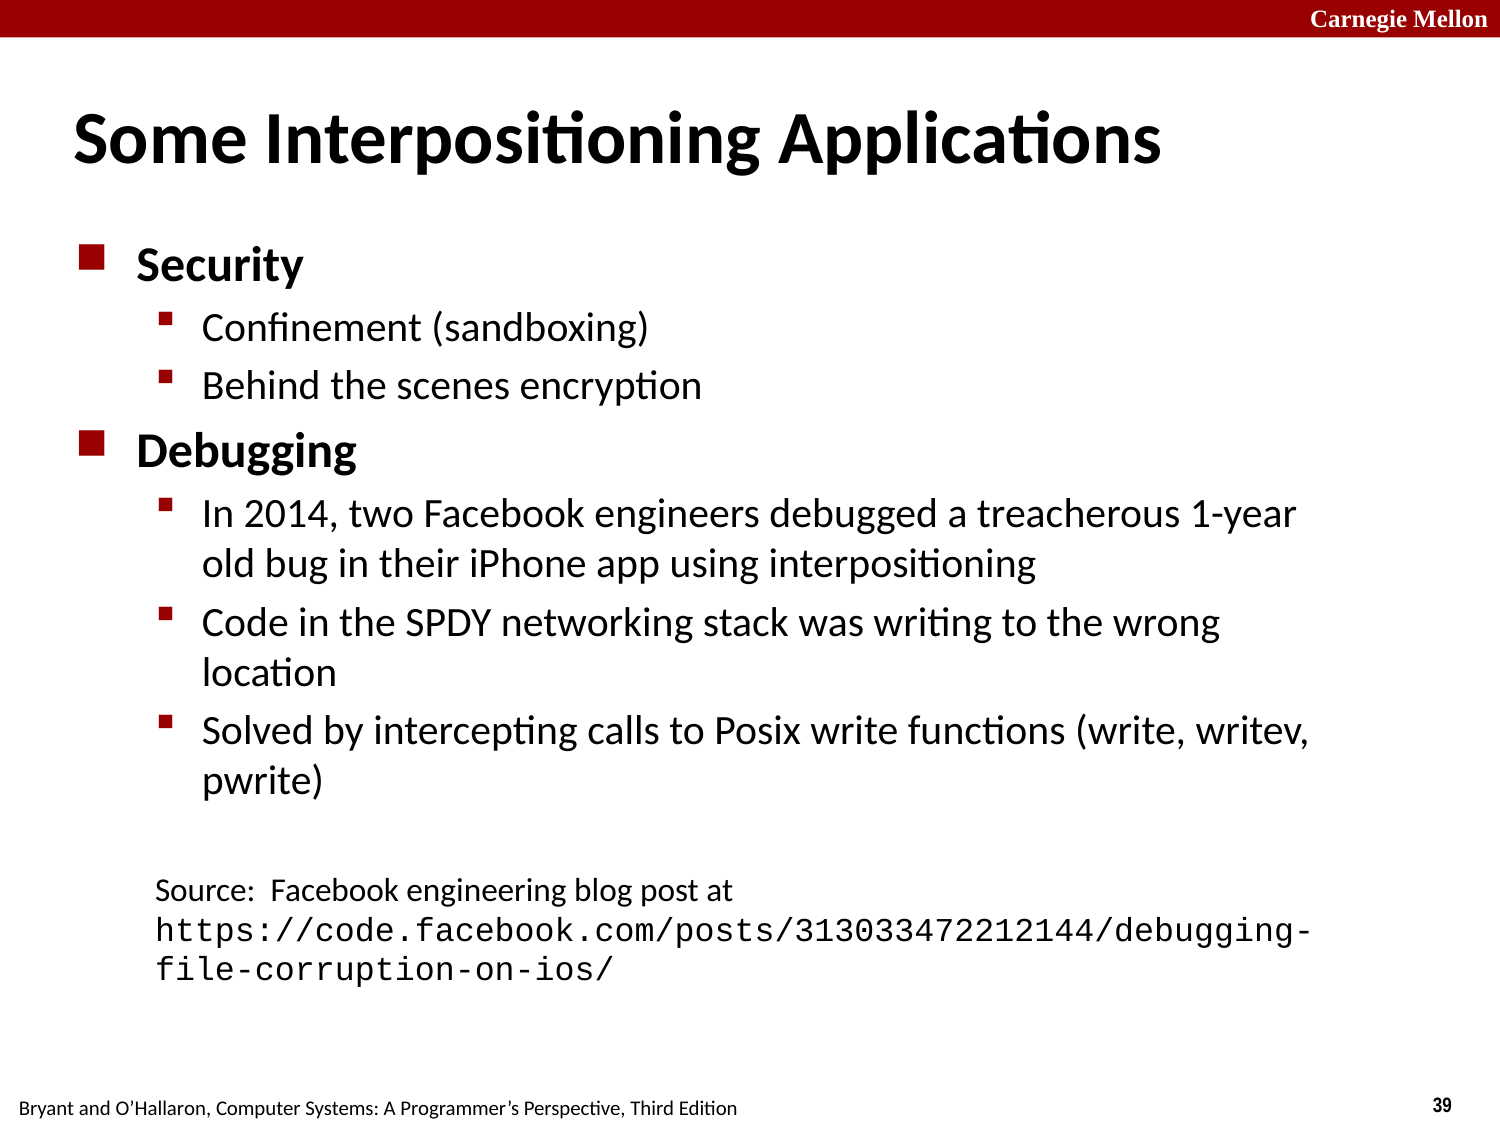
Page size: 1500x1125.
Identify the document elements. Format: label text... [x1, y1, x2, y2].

list Security Confinement (sandboxing) Behind the scenes encryption Debugging In 2014, two Facebook engineers debugged a treacherous 1-year old bug in their iPhone app using interpositioning Code in the SPDY networking stack was writing to the wrong location Solved by intercepting calls to Posix write functions (write, writev, pwrite) Source: Facebook engineering blog post at https://code.facebook.com/posts/313033472212144/debugging-file-corruption-on-ios/ [64, 223, 1361, 1040]
title Some Interpositioning Applications [58, 71, 1305, 197]
